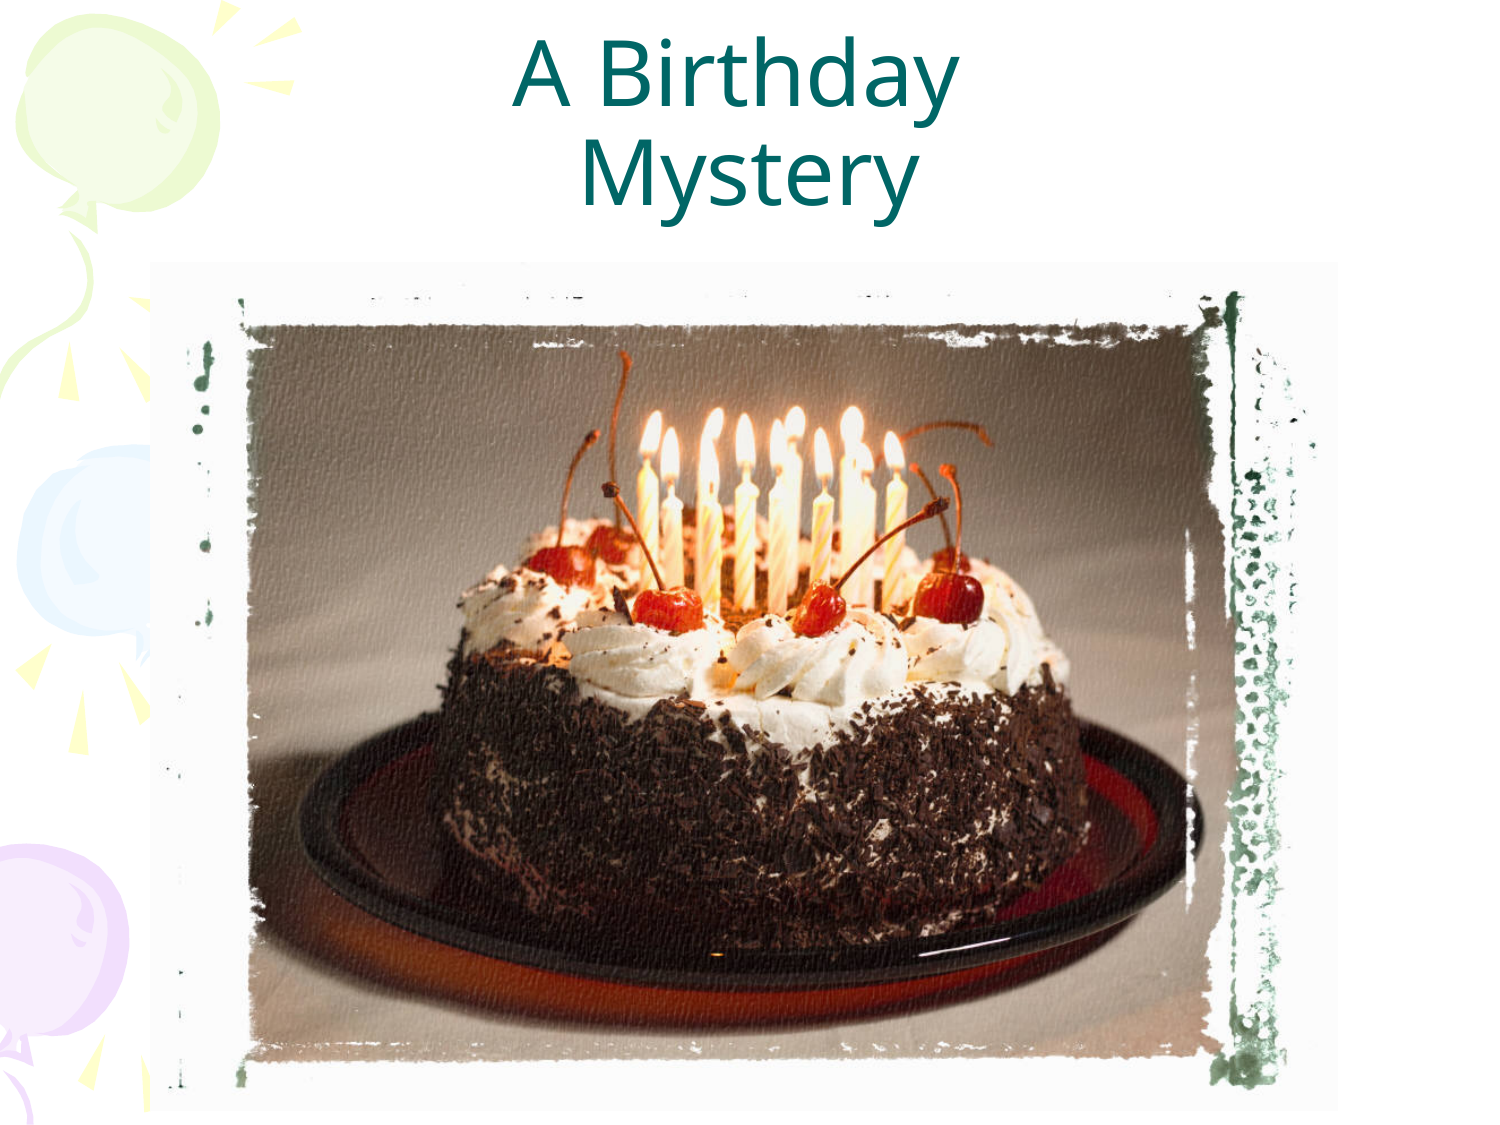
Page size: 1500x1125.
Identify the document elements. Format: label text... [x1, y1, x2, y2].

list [149, 262, 1338, 1111]
title A Birthday Mystery [72, 16, 1426, 233]
